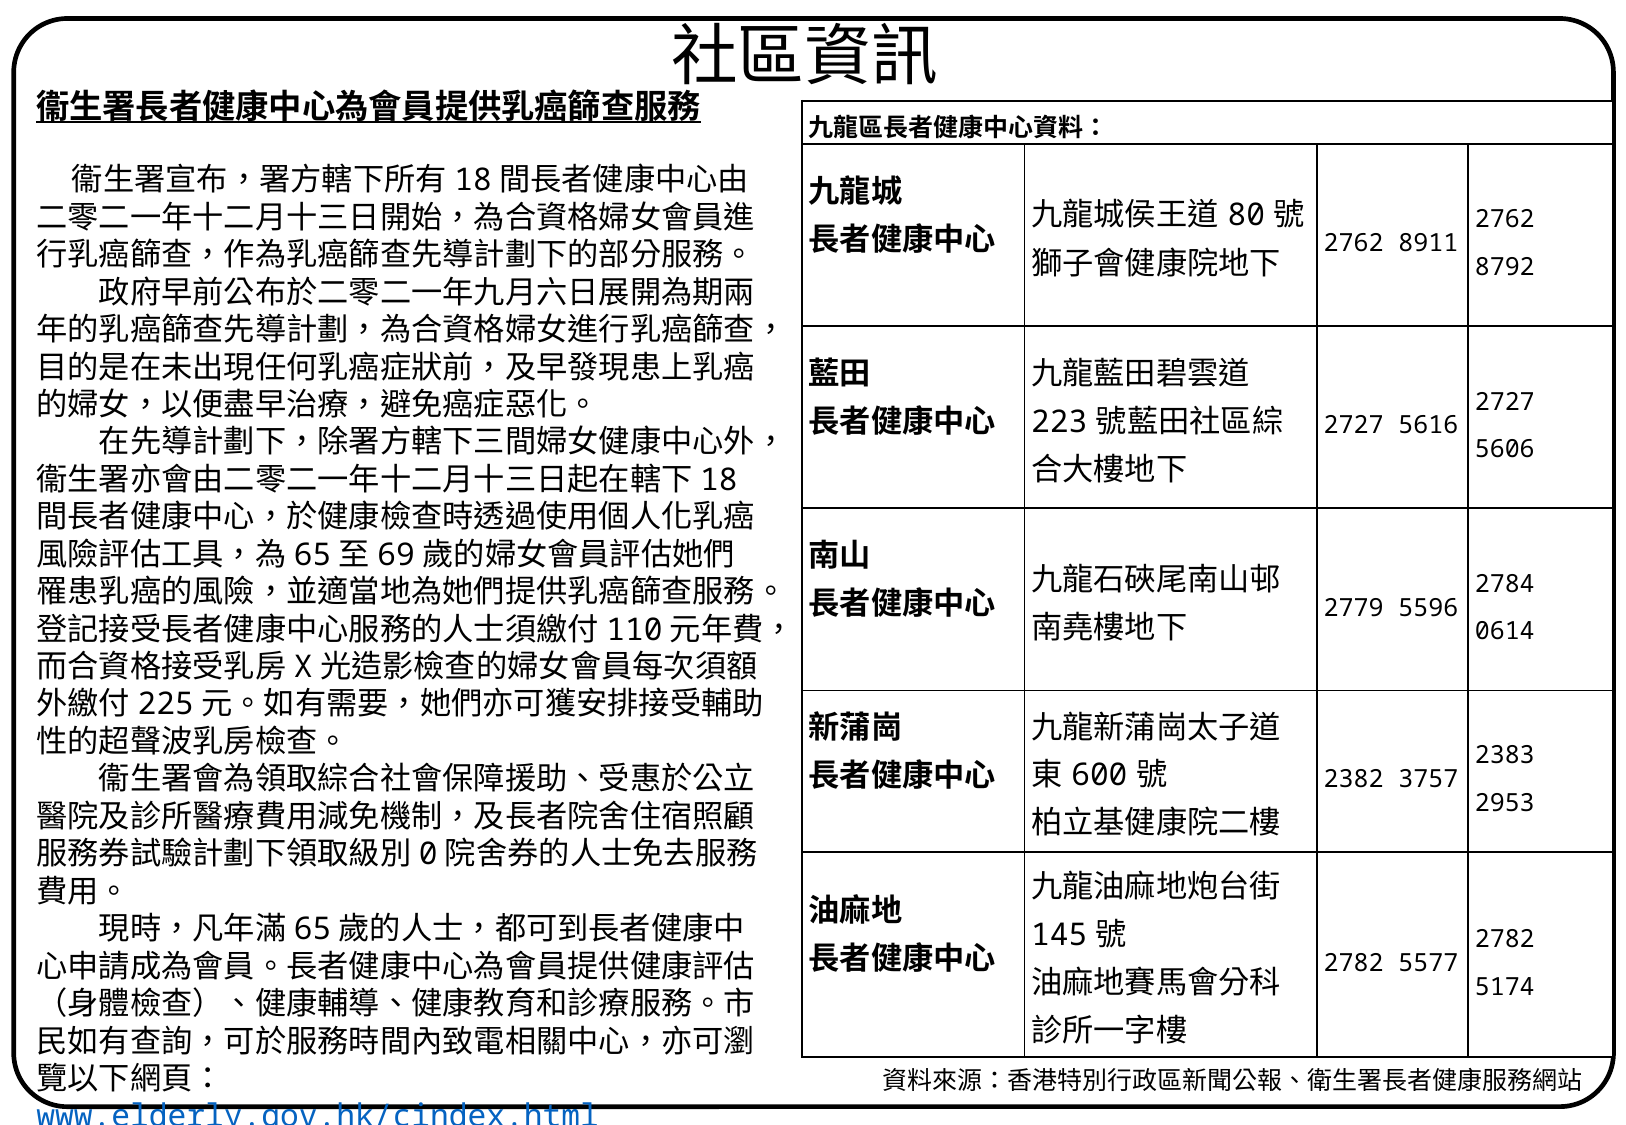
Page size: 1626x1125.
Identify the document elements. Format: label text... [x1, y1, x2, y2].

text_box [779, 100, 1585, 1108]
table_cell 藍田 長者健康中心 [803, 327, 1024, 507]
table_cell 新蒲崗 長者健康中心 [803, 691, 1024, 851]
text_box 社區資訊 [655, 4, 954, 100]
table_cell 2779 5596 [1318, 509, 1467, 690]
text_box 衞生署長者健康中心為會員提供乳癌篩查服務 衞生署宣布，署方轄下所有18間長者健康中心由二零二一年十二月十三日開始，為合資格婦女會員進行乳癌篩查，作為乳癌篩查先導計劃下的部分服務。 政府早前公布於二零二一年九月六日展開為期兩年的乳癌篩查先導計劃，為合資格婦女進行乳癌篩查，目的是在未出現任何乳癌症狀前，及早發現患上乳癌的婦女，以便盡早治療，避免癌症惡化。 在先導計劃下，除署方轄下三間婦女健康中心外，衞生署亦會由二零二一年十二月十三日起在轄下18間長者健康中心，於健康檢查時透過使用個人化乳癌風險評估工具，為65至69歲的婦女會員評估她們罹患乳癌的風險，並適當地為她們提供乳癌篩查服務。登記接受長者健康中心服務的人士須繳付110元年費，而合資格接受乳房X光造影檢查的婦女會員每次須額外繳付225元。如有需要，她們亦可獲安排接受輔助性的超聲波乳房檢查。 衞生署會為領取綜合社會保障援助、受惠於公立醫院及診所醫療費用減免機制，及長者院舍住宿照顧服務券試驗計劃下領取級別0院舍券的人士免去服務費用。 現時，凡年滿65歲的人士，都可到長者健康中心申請成為會員。長者健康中心為會員提供健康評估（身體檢查）、健康輔導、健康教育和診療服務。市民如有查詢，可於服務時間內致電相關中心，亦可瀏覽以下網頁：www.elderly.gov.hk/cindex.html [21, 37, 779, 1125]
text_box [12, 43, 21, 1083]
table_cell 2727 5606 [1469, 327, 1612, 507]
table_cell 南山 長者健康中心 [803, 509, 1024, 690]
table_cell 九龍新蒲崗太子道東600號 柏立基健康院二樓 [1025, 691, 1316, 851]
table_cell 九龍油麻地炮台街145號 油麻地賽馬會分科診所一字樓 [1025, 853, 1316, 1056]
text_box [954, 17, 1615, 1093]
table_cell 2782 5174 [1469, 853, 1612, 1056]
table_cell 九龍城侯王道80號獅子會健康院地下 [1025, 145, 1316, 325]
table_cell 九龍藍田碧雲道223號藍田社區綜合大樓地下 [1025, 327, 1316, 507]
text_box [25, 17, 655, 37]
table_cell 2762 8911 [1318, 145, 1467, 325]
table_cell 2784 0614 [1469, 509, 1612, 690]
table_cell 2762 8792 [1469, 145, 1612, 325]
text_box 資料來源：香港特別行政區新聞公報、衛生署長者健康服務網站 [786, 1056, 1598, 1102]
table_cell 九龍城 長者健康中心 [803, 145, 1024, 325]
table_header 九龍區長者健康中心資料： [803, 102, 1612, 143]
table_cell 油麻地 長者健康中心 [803, 853, 1024, 1056]
table_cell 2382 3757 [1318, 691, 1467, 851]
table_cell 2383 2953 [1469, 691, 1612, 851]
table_cell 2727 5616 [1318, 327, 1467, 507]
table_cell 九龍石硤尾南山邨南堯樓地下 [1025, 509, 1316, 690]
table_cell 2782 5577 [1318, 853, 1467, 1056]
